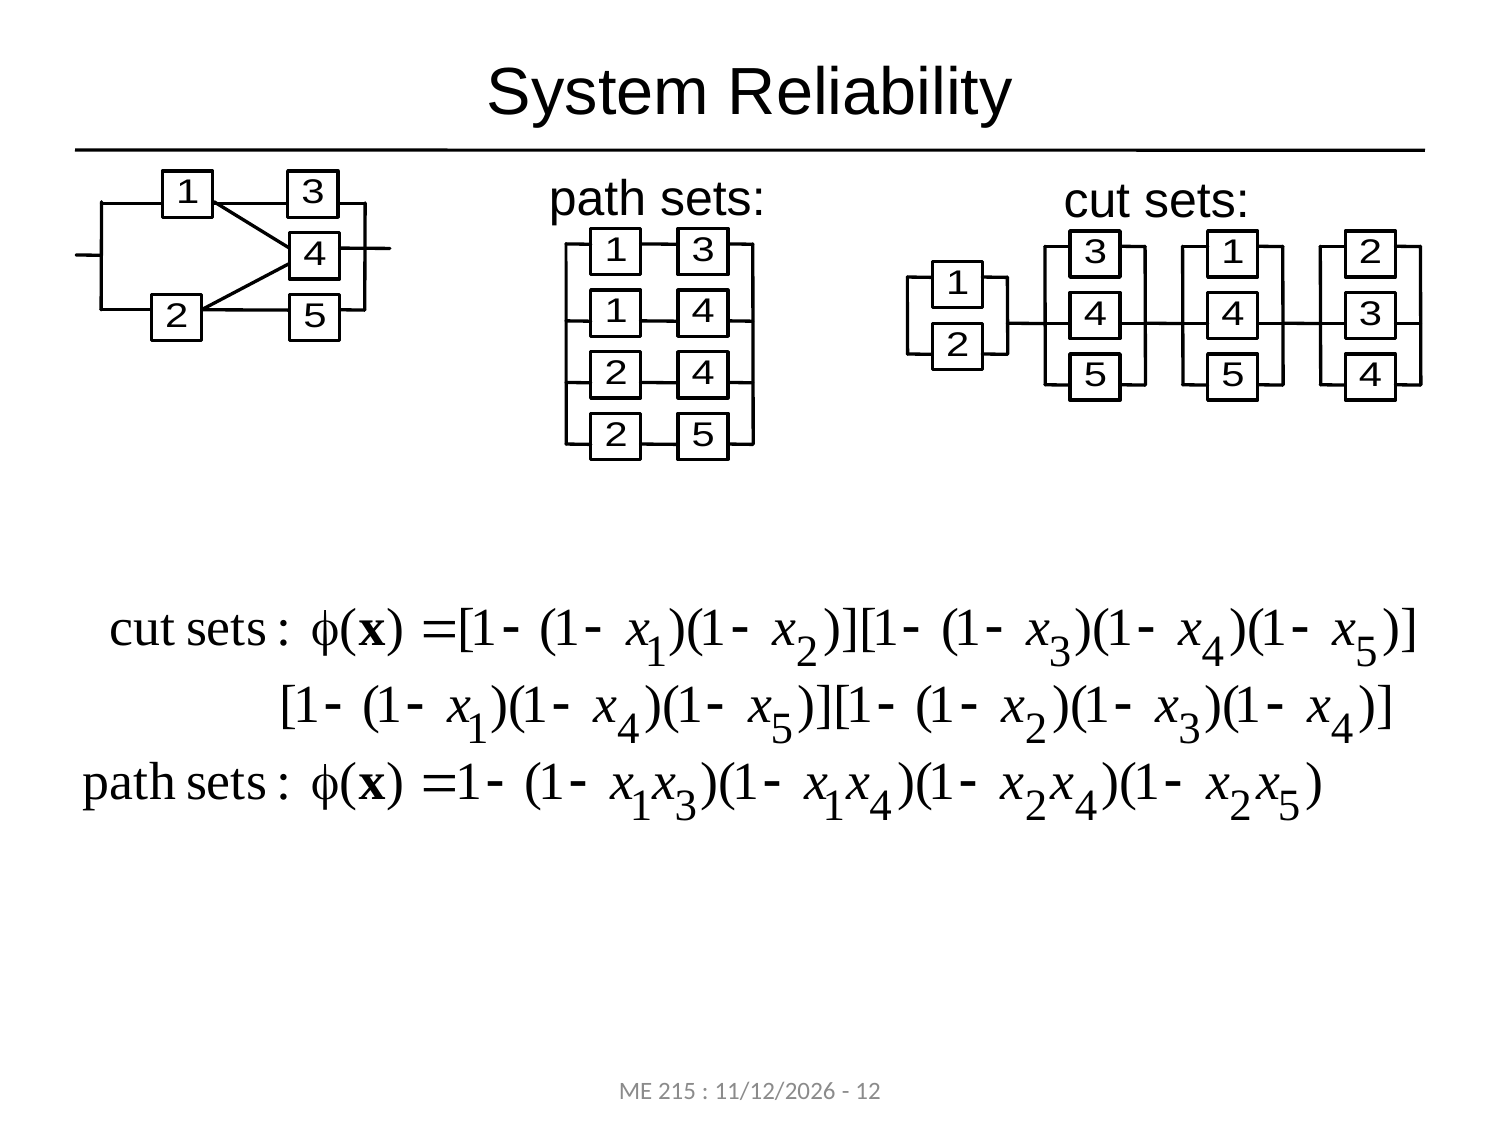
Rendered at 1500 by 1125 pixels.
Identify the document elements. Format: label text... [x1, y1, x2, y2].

list System Reliability [75, 37, 1425, 138]
picture [74, 592, 1425, 836]
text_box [74, 164, 1425, 463]
footer ME 215 : 11/11/2021 - 12 [549, 1063, 950, 1116]
